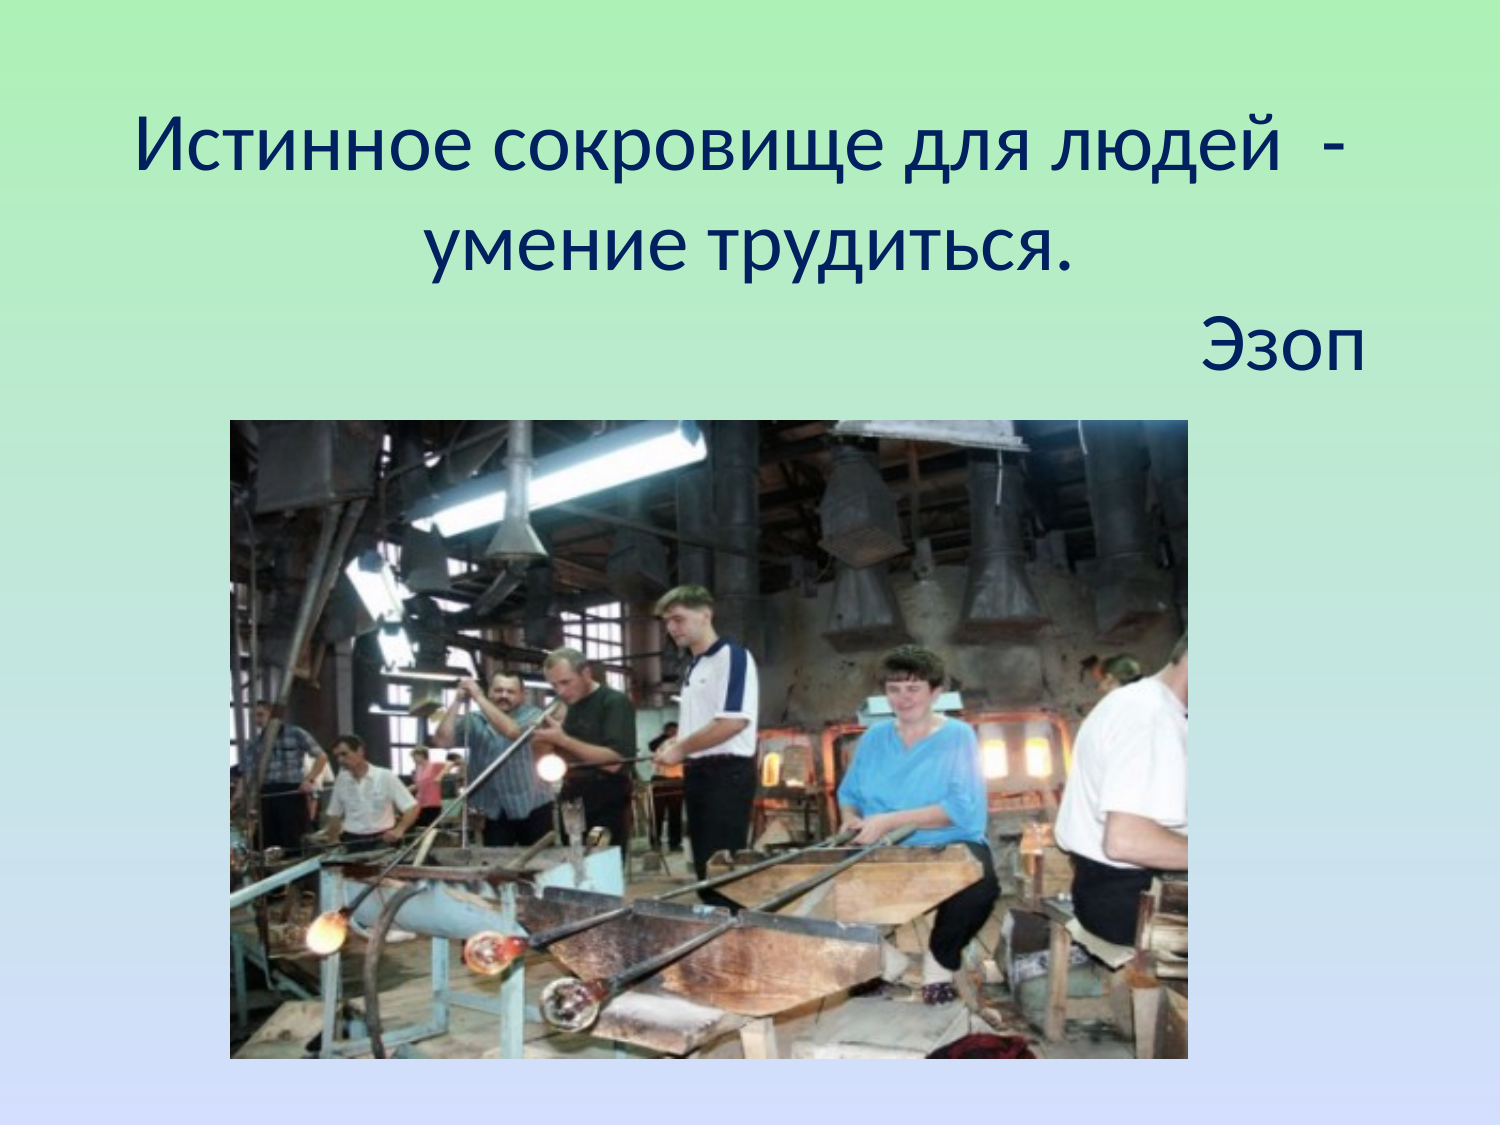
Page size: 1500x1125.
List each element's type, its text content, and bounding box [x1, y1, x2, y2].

text_box Истинное сокровище для людей - умение трудиться. Эзоп [64, 79, 1436, 395]
picture [229, 420, 1188, 1059]
